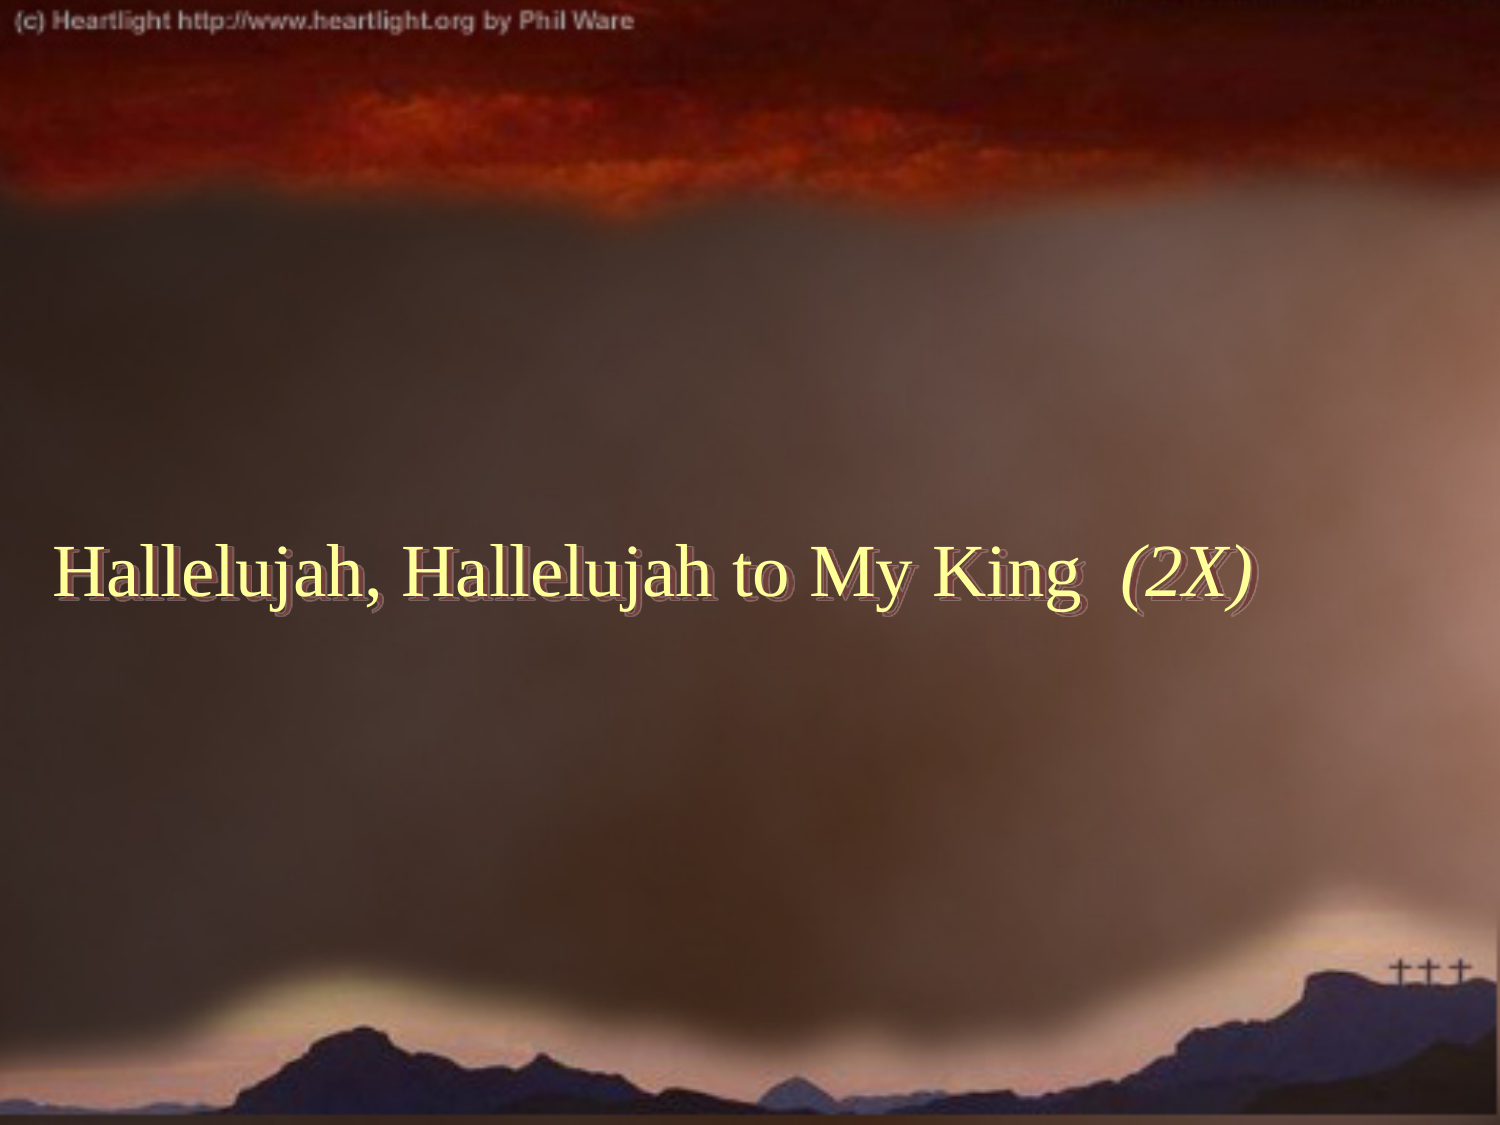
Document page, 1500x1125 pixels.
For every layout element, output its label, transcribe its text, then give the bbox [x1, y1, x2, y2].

list Hallelujah, Hallelujah to My King (2X) [37, 249, 1463, 988]
picture [0, 0, 1500, 1125]
